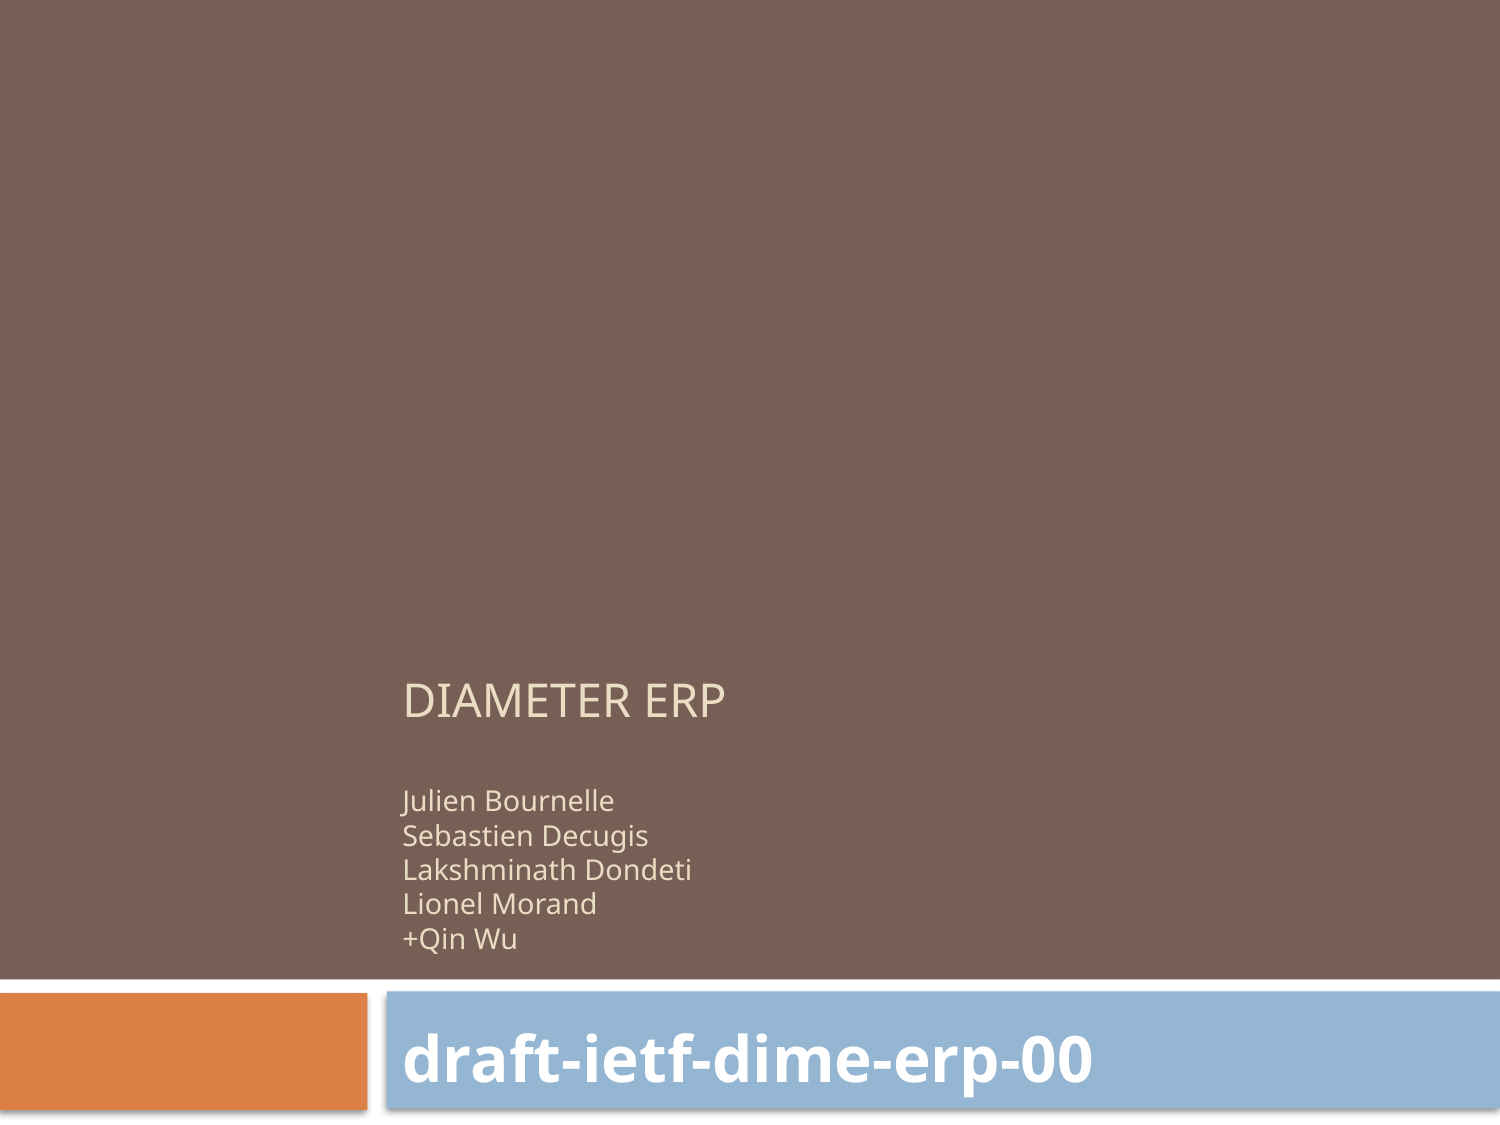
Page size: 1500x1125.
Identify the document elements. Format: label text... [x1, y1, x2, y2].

subtitle draft-ietf-dime-erp-00 [387, 992, 1488, 1105]
title Diameter ERP Julien Bournelle Sebastien Decugis Lakshminath Dondeti Lionel Morand +Qin Wu [387, 662, 1450, 963]
